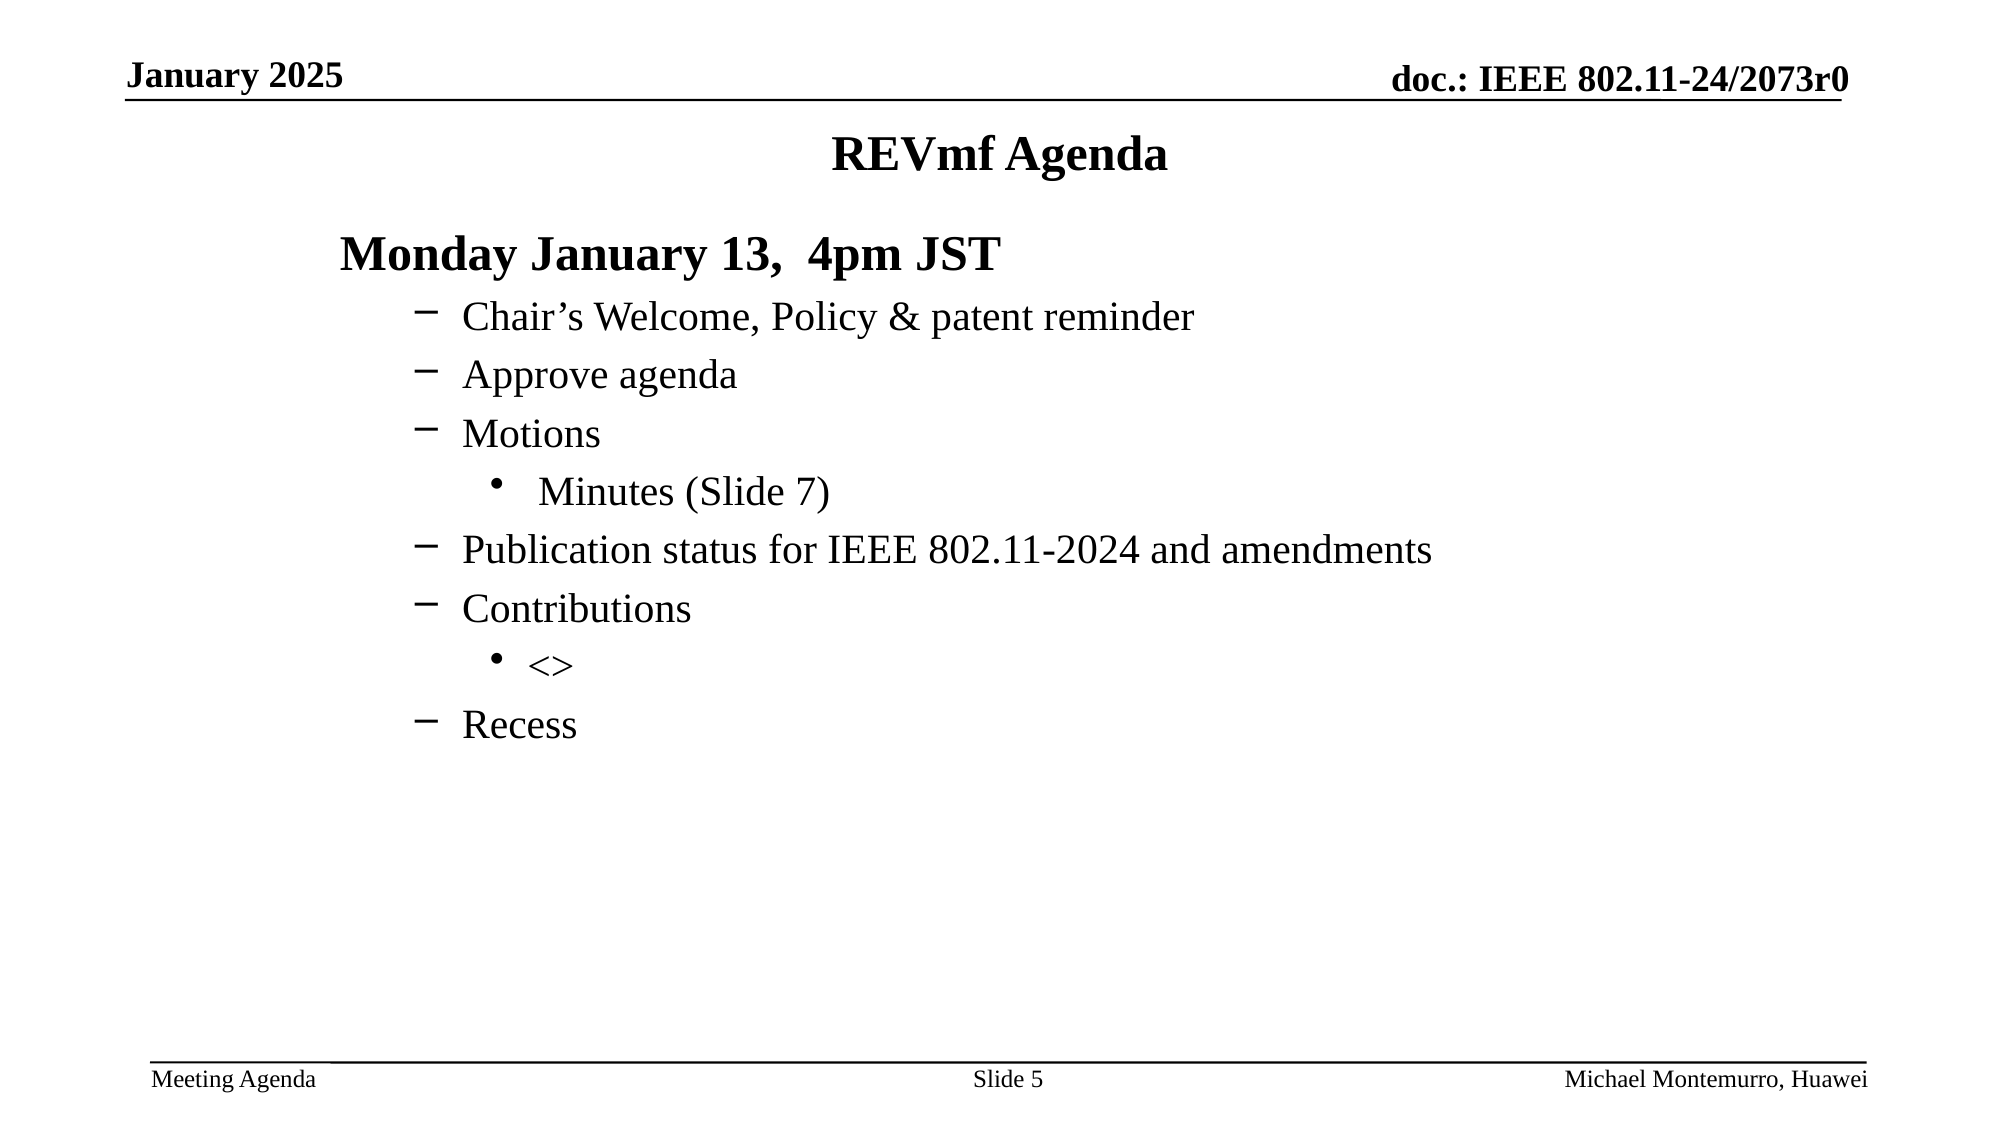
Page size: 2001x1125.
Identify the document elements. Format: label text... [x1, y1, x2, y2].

slide_number Slide 5 [972, 1061, 1045, 1093]
text_box Monday January 13, 4pm JST Chair’s Welcome, Policy & patent reminder Approve agenda Motions Minutes (Slide 7) Publication status for IEEE 802.11-2024 and amendments Contributions <> Recess [324, 224, 1563, 638]
title REVmf Agenda [362, 112, 1638, 188]
footer Michael Montemurro, Huawei [1266, 1061, 1869, 1093]
